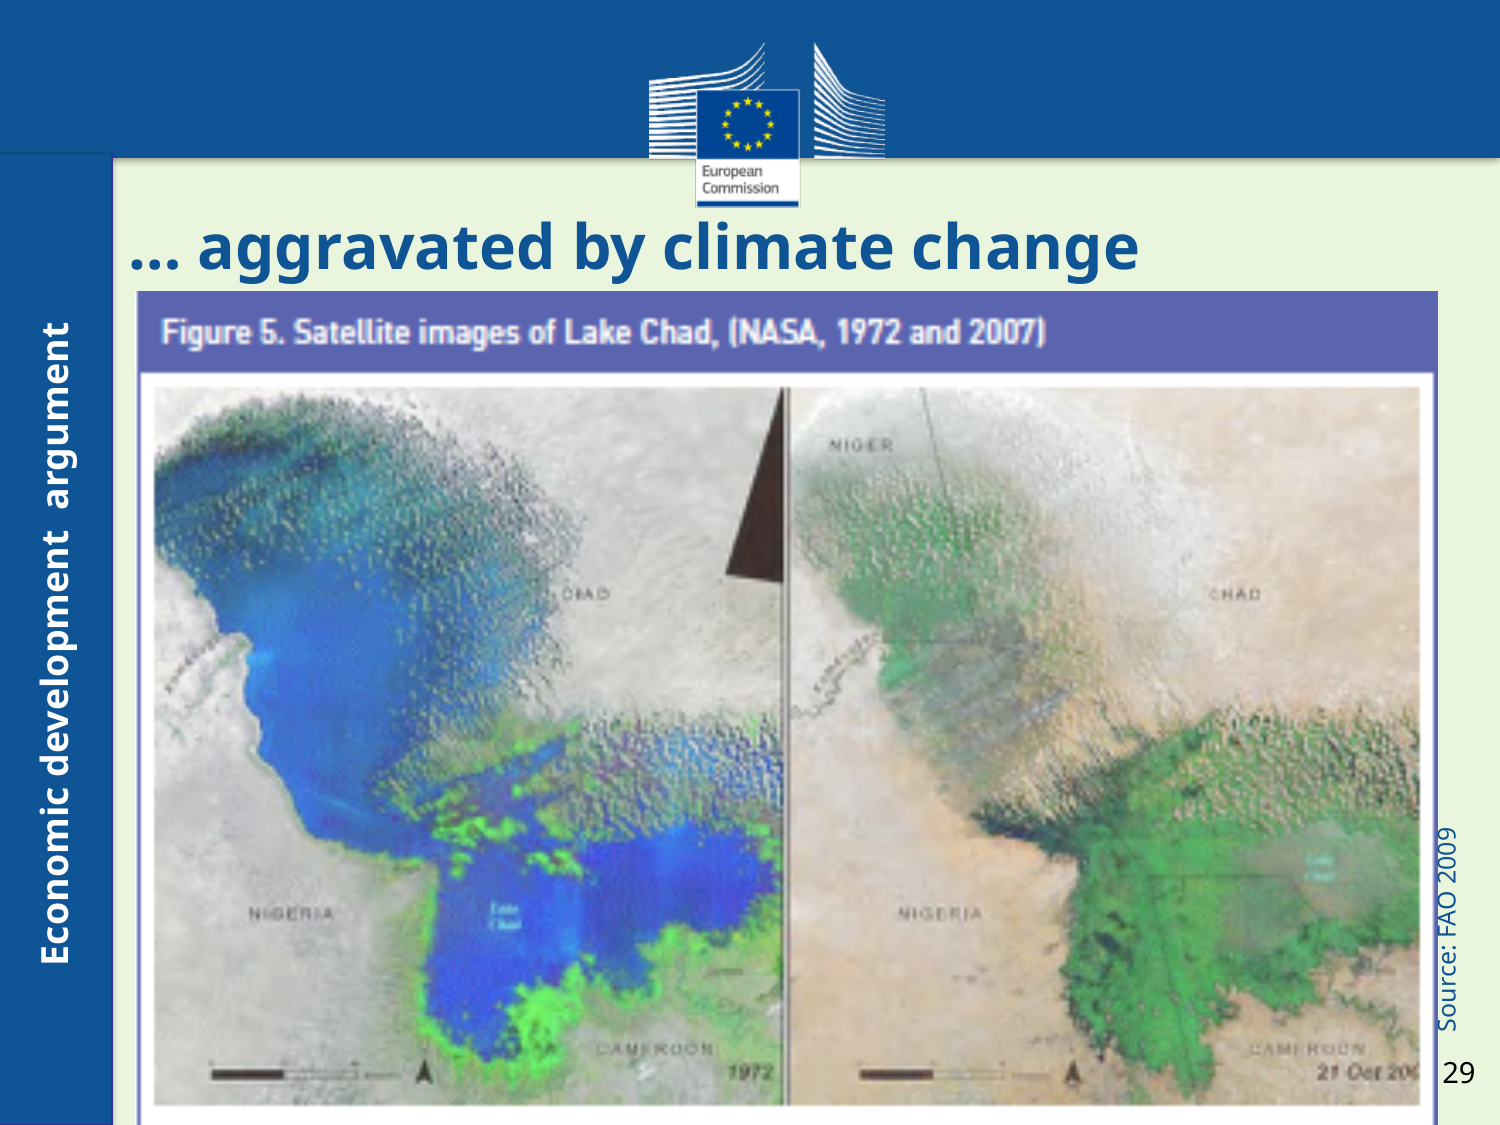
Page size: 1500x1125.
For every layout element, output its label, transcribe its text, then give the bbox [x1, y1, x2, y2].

picture [135, 291, 1438, 1125]
title … aggravated by climate change [112, 142, 1495, 347]
text_box Source: FAO 2009 [1441, 812, 1468, 1047]
text_box Economic development argument [0, 153, 113, 1125]
picture [649, 42, 885, 142]
slide_number 29 [1441, 1046, 1500, 1125]
